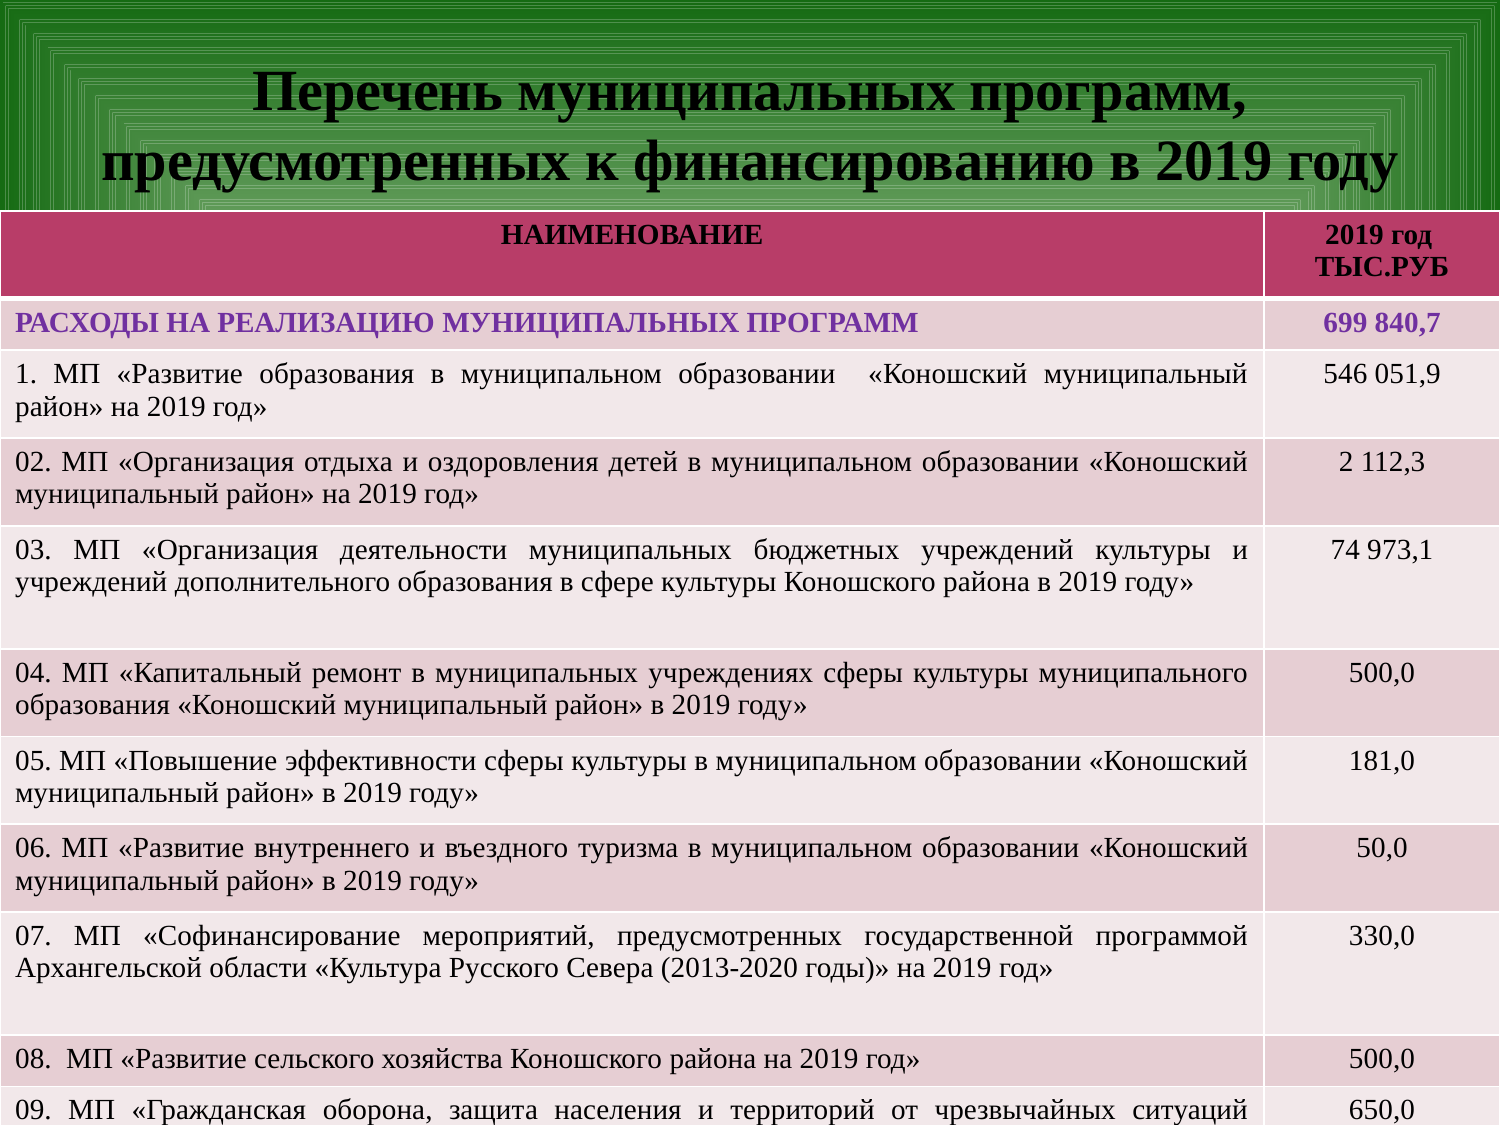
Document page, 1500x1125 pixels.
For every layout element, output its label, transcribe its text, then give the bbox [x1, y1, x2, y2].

table_cell 03. МП «Организация деятельности муниципальных бюджетных учреждений культуры и учреждений дополнительного образования в сфере культуры Коношского района в 2019 году» [1, 527, 1263, 648]
table_cell 2 112,3 [1265, 439, 1499, 525]
table_cell 05. МП «Повышение эффективности сферы культуры в муниципальном образовании «Коношский муниципальный район» в 2019 году» [1, 737, 1263, 823]
table_cell 74 973,1 [1265, 527, 1499, 648]
table_cell 50,0 [1265, 825, 1499, 911]
table_cell 330,0 [1265, 913, 1499, 1034]
table_cell 02. МП «Организация отдыха и оздоровления детей в муниципальном образовании «Коношский муниципальный район» на 2019 год» [1, 439, 1263, 525]
table_cell 546 051,9 [1265, 351, 1499, 437]
table_cell РАСХОДЫ НА РЕАЛИЗАЦИЮ МУНИЦИПАЛЬНЫХ ПРОГРАММ [1, 301, 1263, 349]
table_header НАИМЕНОВАНИЕ [1, 212, 1263, 296]
table_cell 09. МП «Гражданская оборона, защита населения и территорий от чрезвычайных ситуаций природного и техногенного характера и снижение рисков их возникновения» муниципального образования «Коношский муниципальный район» на 2019 год [1, 1087, 1263, 1125]
title Перечень муниципальных программ, предусмотренных к финансированию в 2019 году [75, 45, 1425, 200]
table_cell 500,0 [1265, 1036, 1499, 1086]
table_cell 07. МП «Софинансирование мероприятий, предусмотренных государственной программой Архангельской области «Культура Русского Севера (2013-2020 годы)» на 2019 год» [1, 913, 1263, 1034]
table_cell 06. МП «Развитие внутреннего и въездного туризма в муниципальном образовании «Коношский муниципальный район» в 2019 году» [1, 825, 1263, 911]
table_header 2019 год ТЫС.РУБ [1265, 212, 1499, 296]
table_cell 699 840,7 [1265, 301, 1499, 349]
table_cell 1. МП «Развитие образования в муниципальном образовании «Коношский муниципальный район» на 2019 год» [1, 351, 1263, 437]
table_cell 500,0 [1265, 650, 1499, 736]
table_cell 08. МП «Развитие сельского хозяйства Коношского района на 2019 год» [1, 1036, 1263, 1086]
table_cell 04. МП «Капитальный ремонт в муниципальных учреждениях сферы культуры муниципального образования «Коношский муниципальный район» в 2019 году» [1, 650, 1263, 736]
table_cell 181,0 [1265, 737, 1499, 823]
table_cell 650,0 [1265, 1087, 1499, 1125]
